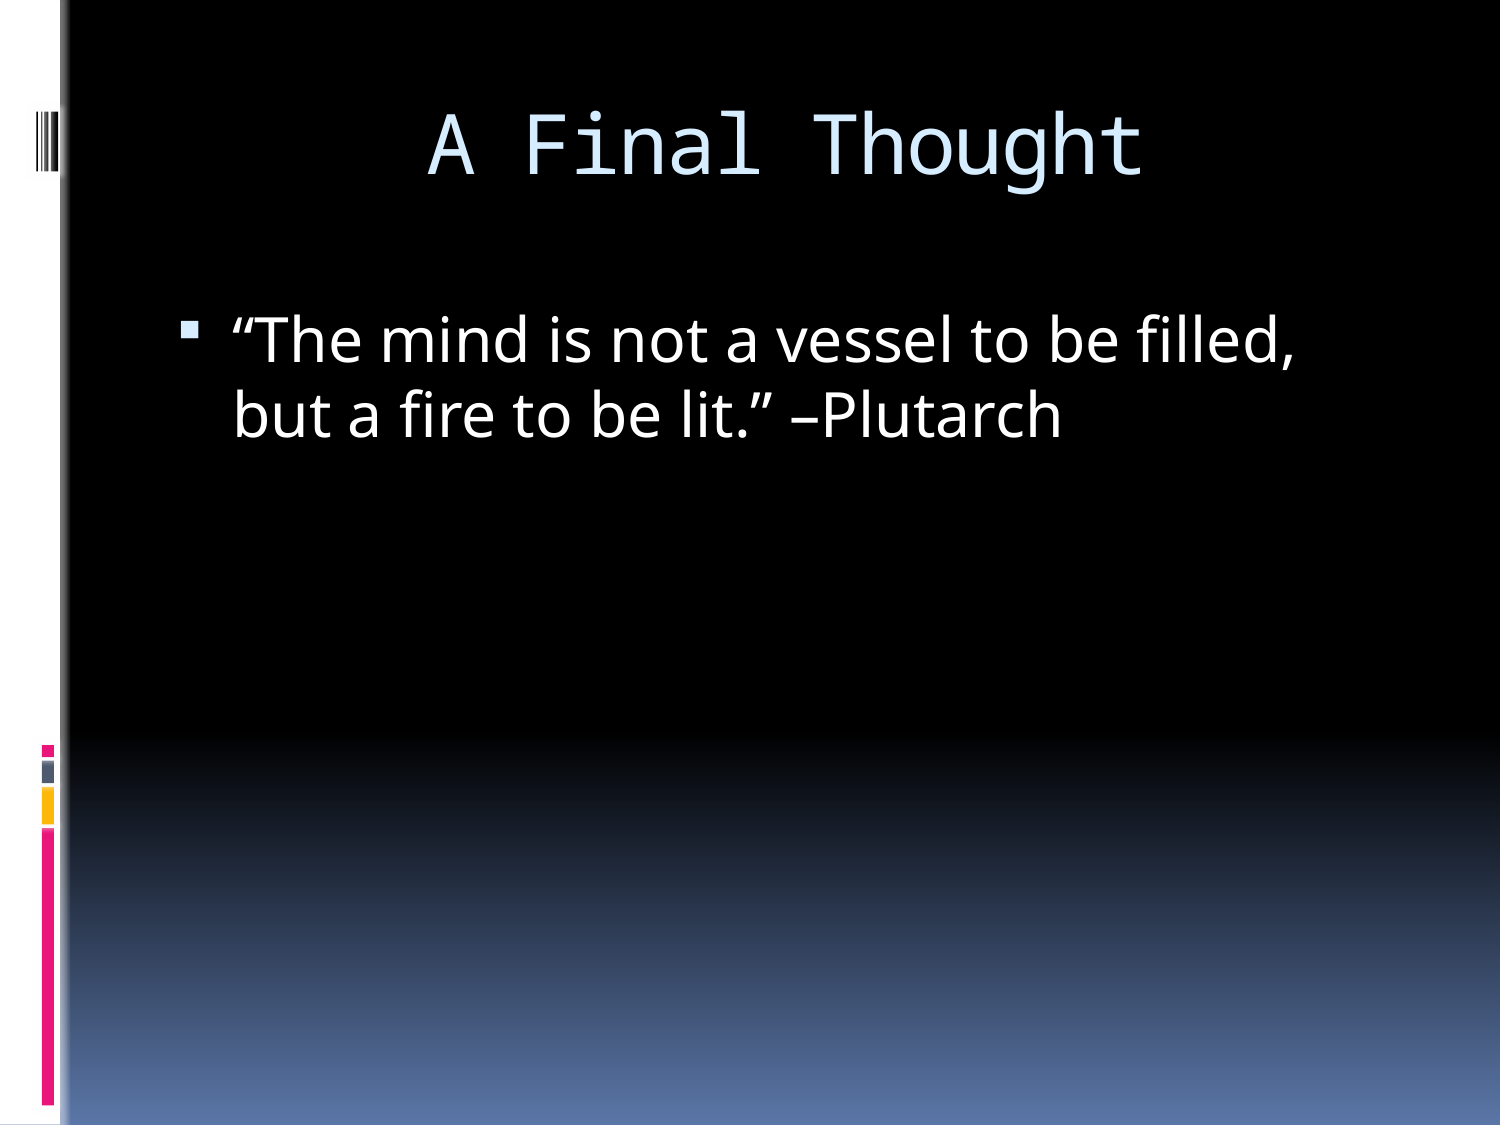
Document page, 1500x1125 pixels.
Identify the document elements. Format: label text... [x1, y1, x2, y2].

title A Final Thought [150, 83, 1425, 234]
list “The mind is not a vessel to be filled, but a fire to be lit.” –Plutarch [150, 292, 1425, 1043]
